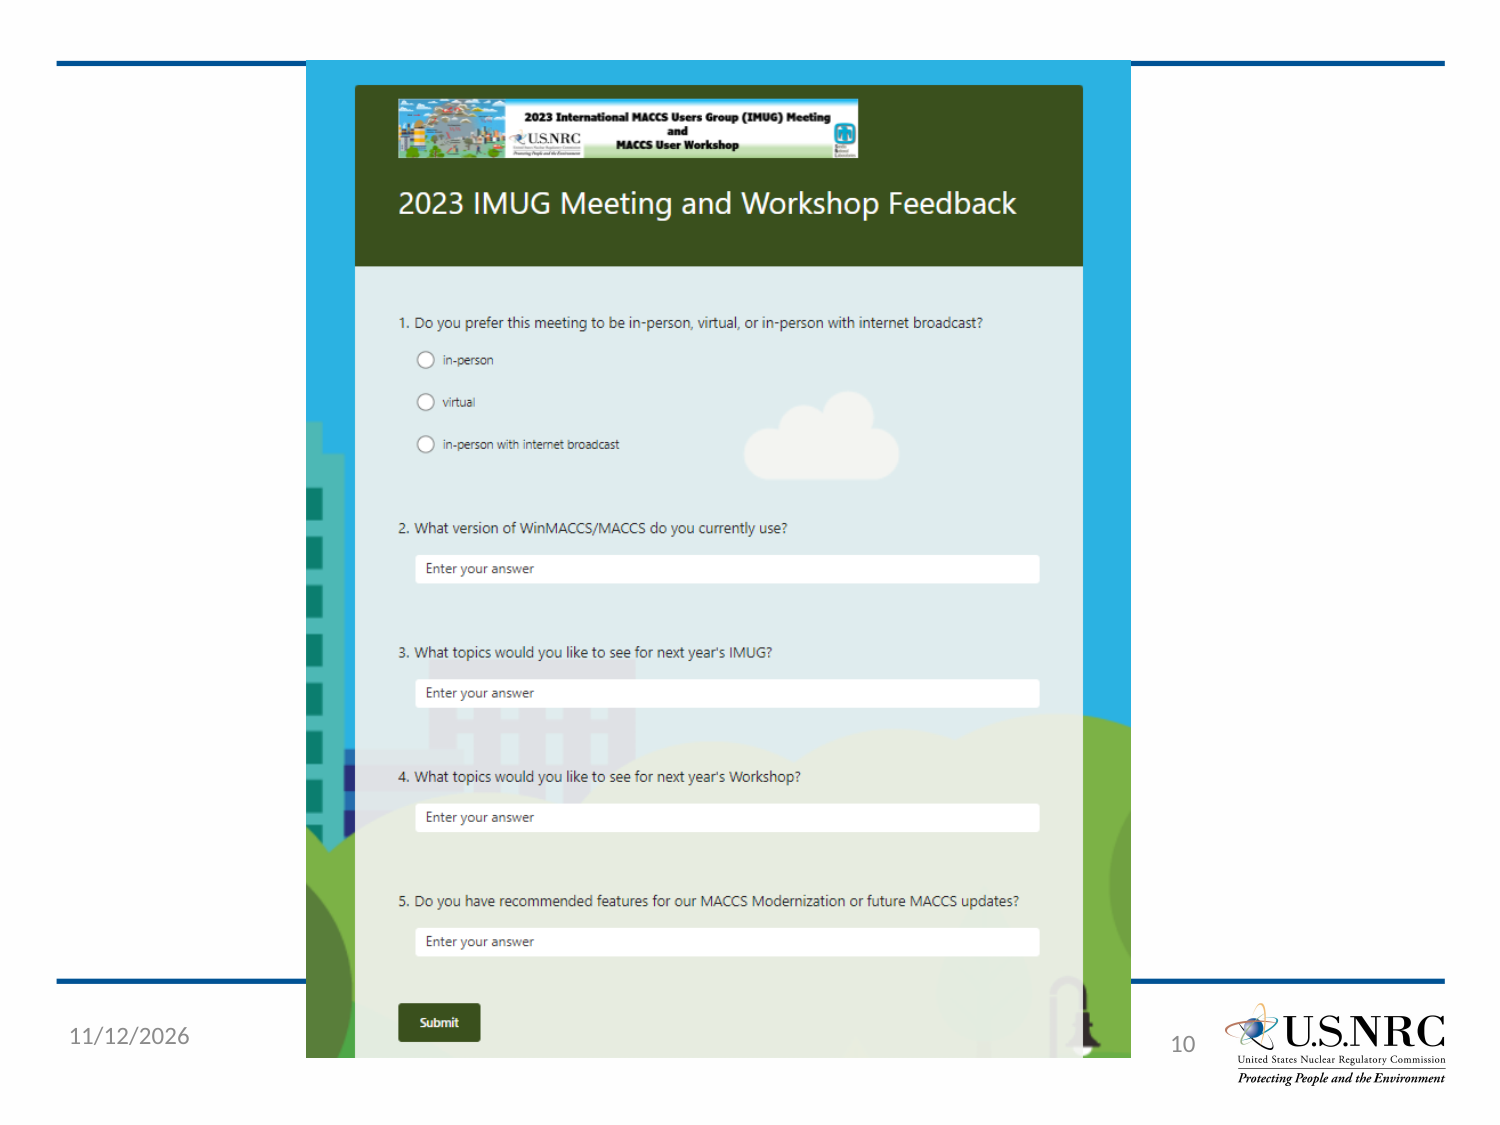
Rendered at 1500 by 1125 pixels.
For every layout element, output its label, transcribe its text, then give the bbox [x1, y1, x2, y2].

slide_number 10 [1030, 1012, 1211, 1073]
picture [0, 0, 1500, 1125]
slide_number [53, 1004, 305, 1065]
